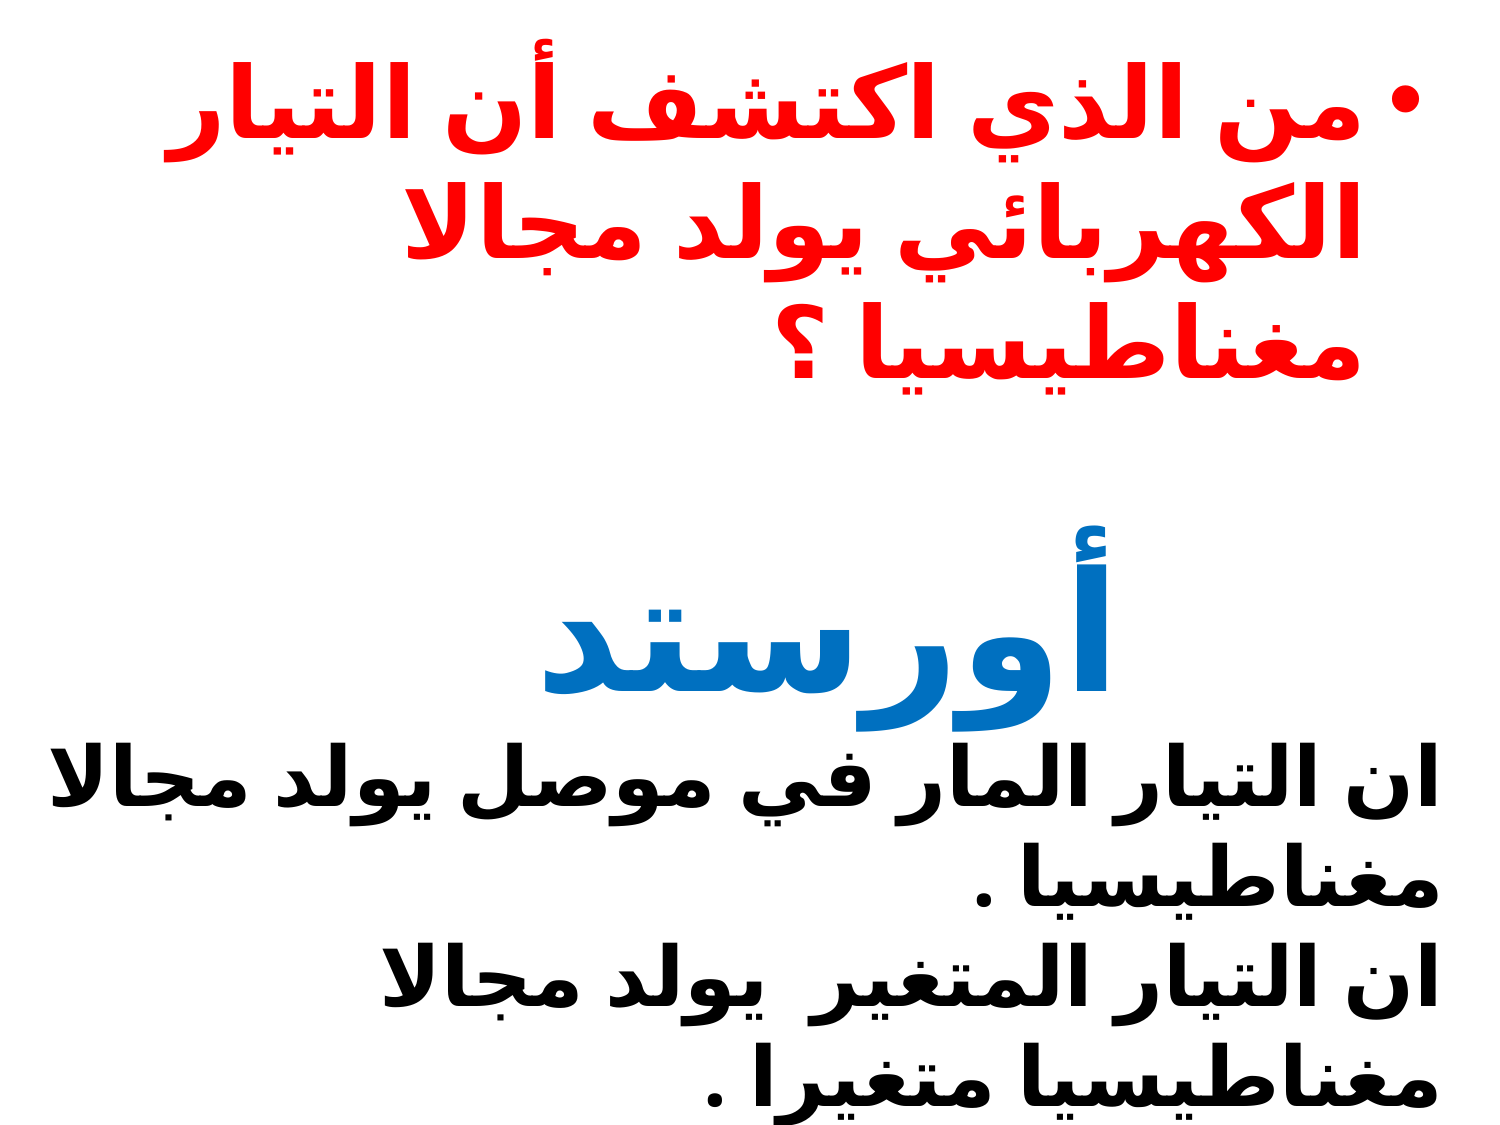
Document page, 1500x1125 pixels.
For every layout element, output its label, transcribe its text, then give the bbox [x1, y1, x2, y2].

text_box ان التيار المار في موصل يولد مجالا مغناطيسيا . ان التيار المتغير يولد مجالا مغناطيسيا متغيرا . [29, 715, 1459, 1125]
list من الذي اكتشف أن التيار الكهربائي يولد مجالا مغناطيسيا ؟ أورستد [88, 30, 1439, 715]
